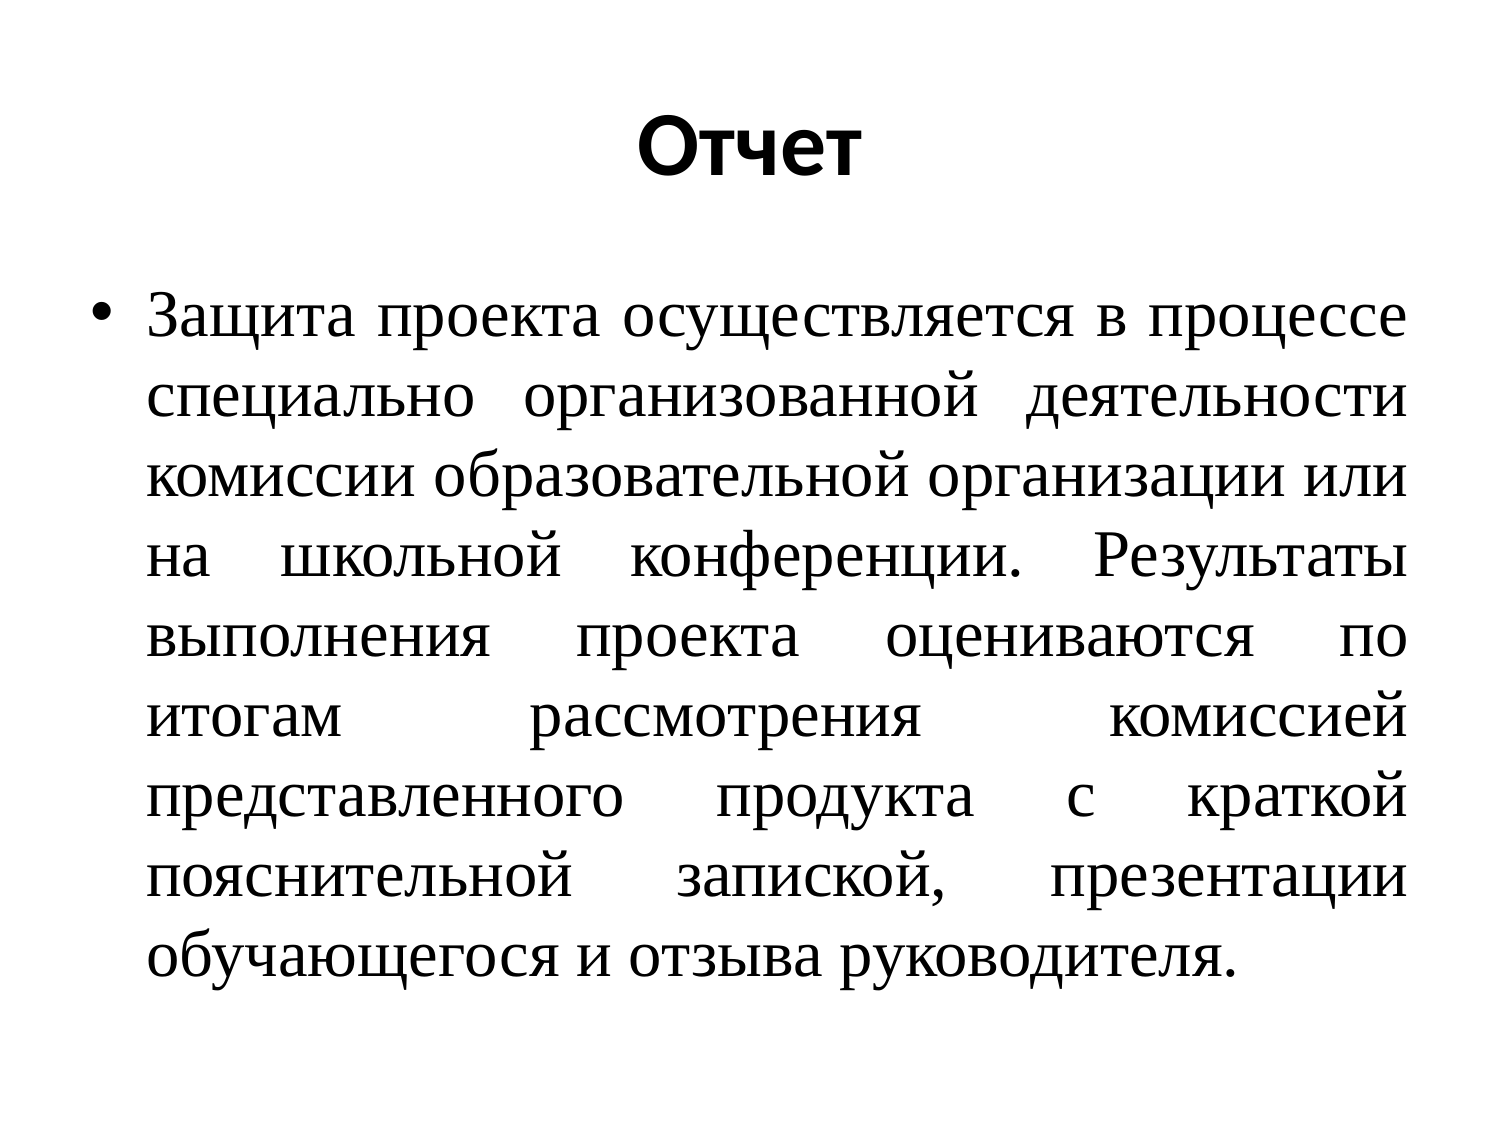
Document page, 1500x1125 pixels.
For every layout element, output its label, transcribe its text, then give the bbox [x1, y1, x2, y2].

list Защита проекта осуществляется в процессе специально организованной деятельности комиссии образовательной организации или на школьной конференции. Результаты выполнения проекта оцениваются по итогам рассмотрения комиссией представленного продукта с краткой пояснительной запиской, презентации обучающегося и отзыва руководителя. [75, 262, 1425, 1005]
title Отчет [75, 45, 1425, 233]
